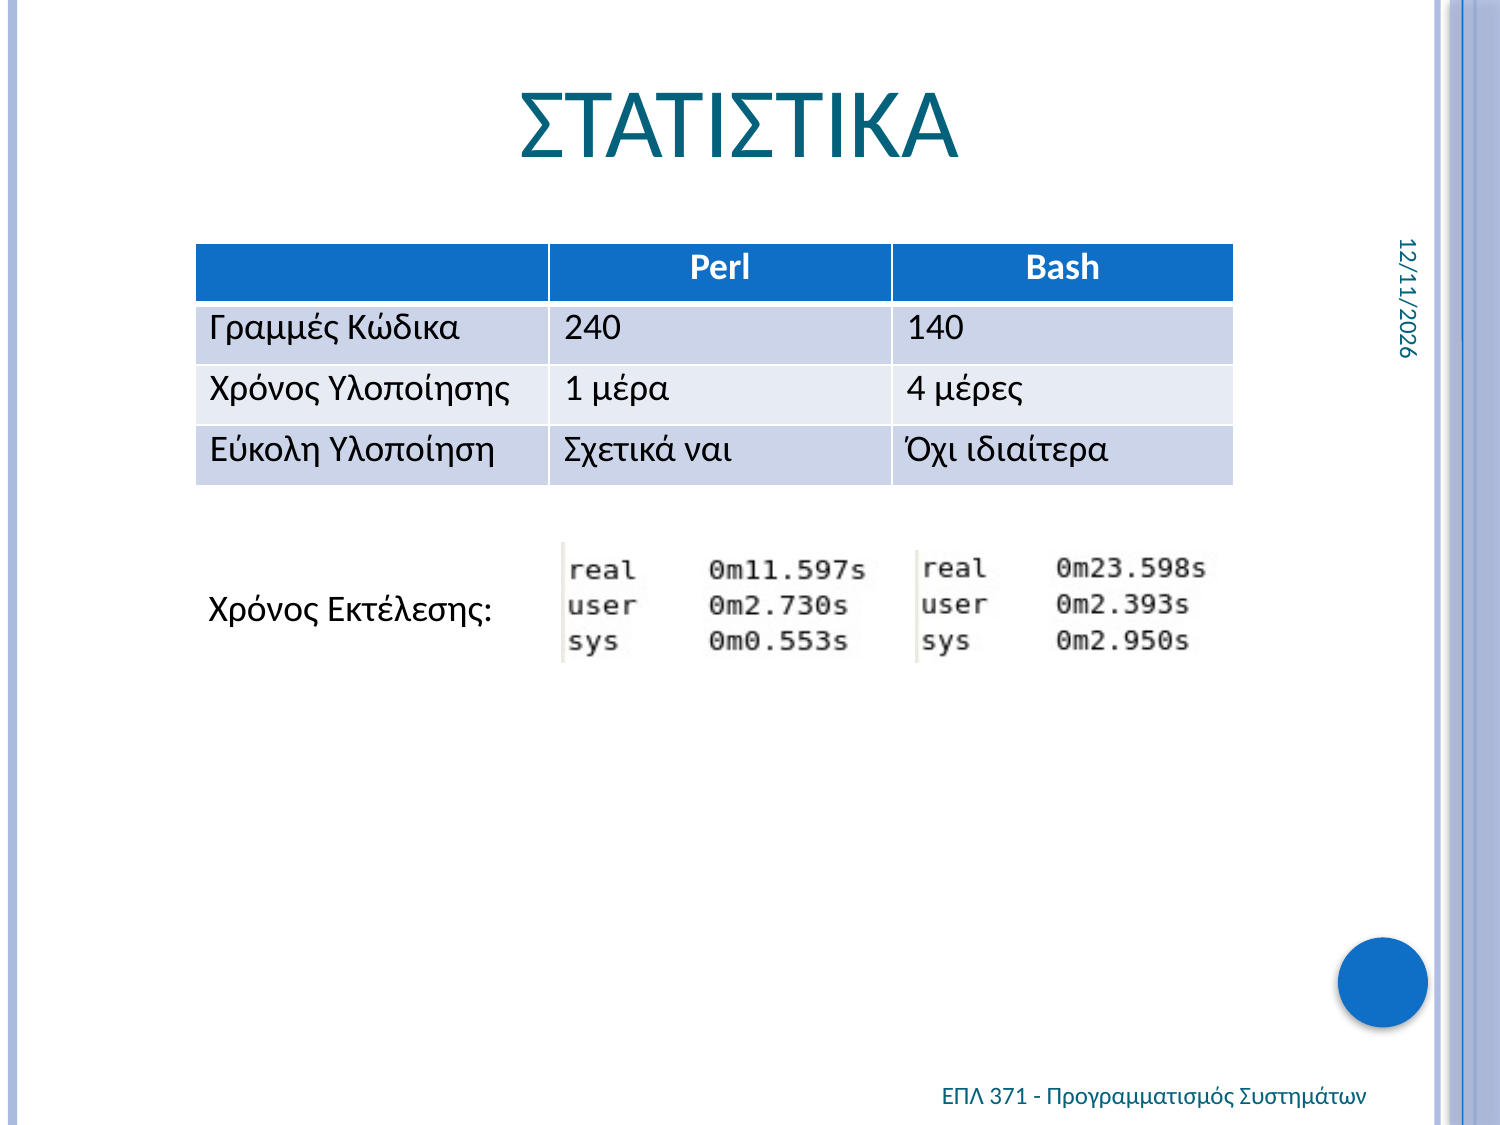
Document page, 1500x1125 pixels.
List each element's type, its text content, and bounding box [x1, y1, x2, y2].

table_header Perl [550, 244, 891, 301]
table_cell Χρόνος Υλοποίησης [196, 366, 548, 424]
table_cell 4 μέρες [893, 366, 1233, 424]
table_header Bash [893, 244, 1233, 301]
table_cell Γραμμές Κώδικα [196, 307, 548, 364]
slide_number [1378, 43, 1442, 374]
table_cell Εύκολη Υλοποίηση [196, 426, 548, 485]
footer ΕΠΛ 371 - Προγραμματισμός Συστημάτων [927, 1065, 1453, 1125]
table_header [196, 244, 548, 301]
title Στατιστικα [371, 42, 1107, 185]
text_box Χρόνος Εκτέλεσης: [193, 576, 509, 636]
table_cell 1 μέρα [550, 366, 891, 424]
table_cell 240 [550, 307, 891, 364]
picture [560, 541, 880, 663]
picture [914, 550, 1226, 663]
table_cell 140 [893, 307, 1233, 364]
table_cell Σχετικά ναι [550, 426, 891, 485]
table_cell Όχι ιδιαίτερα [893, 426, 1233, 485]
